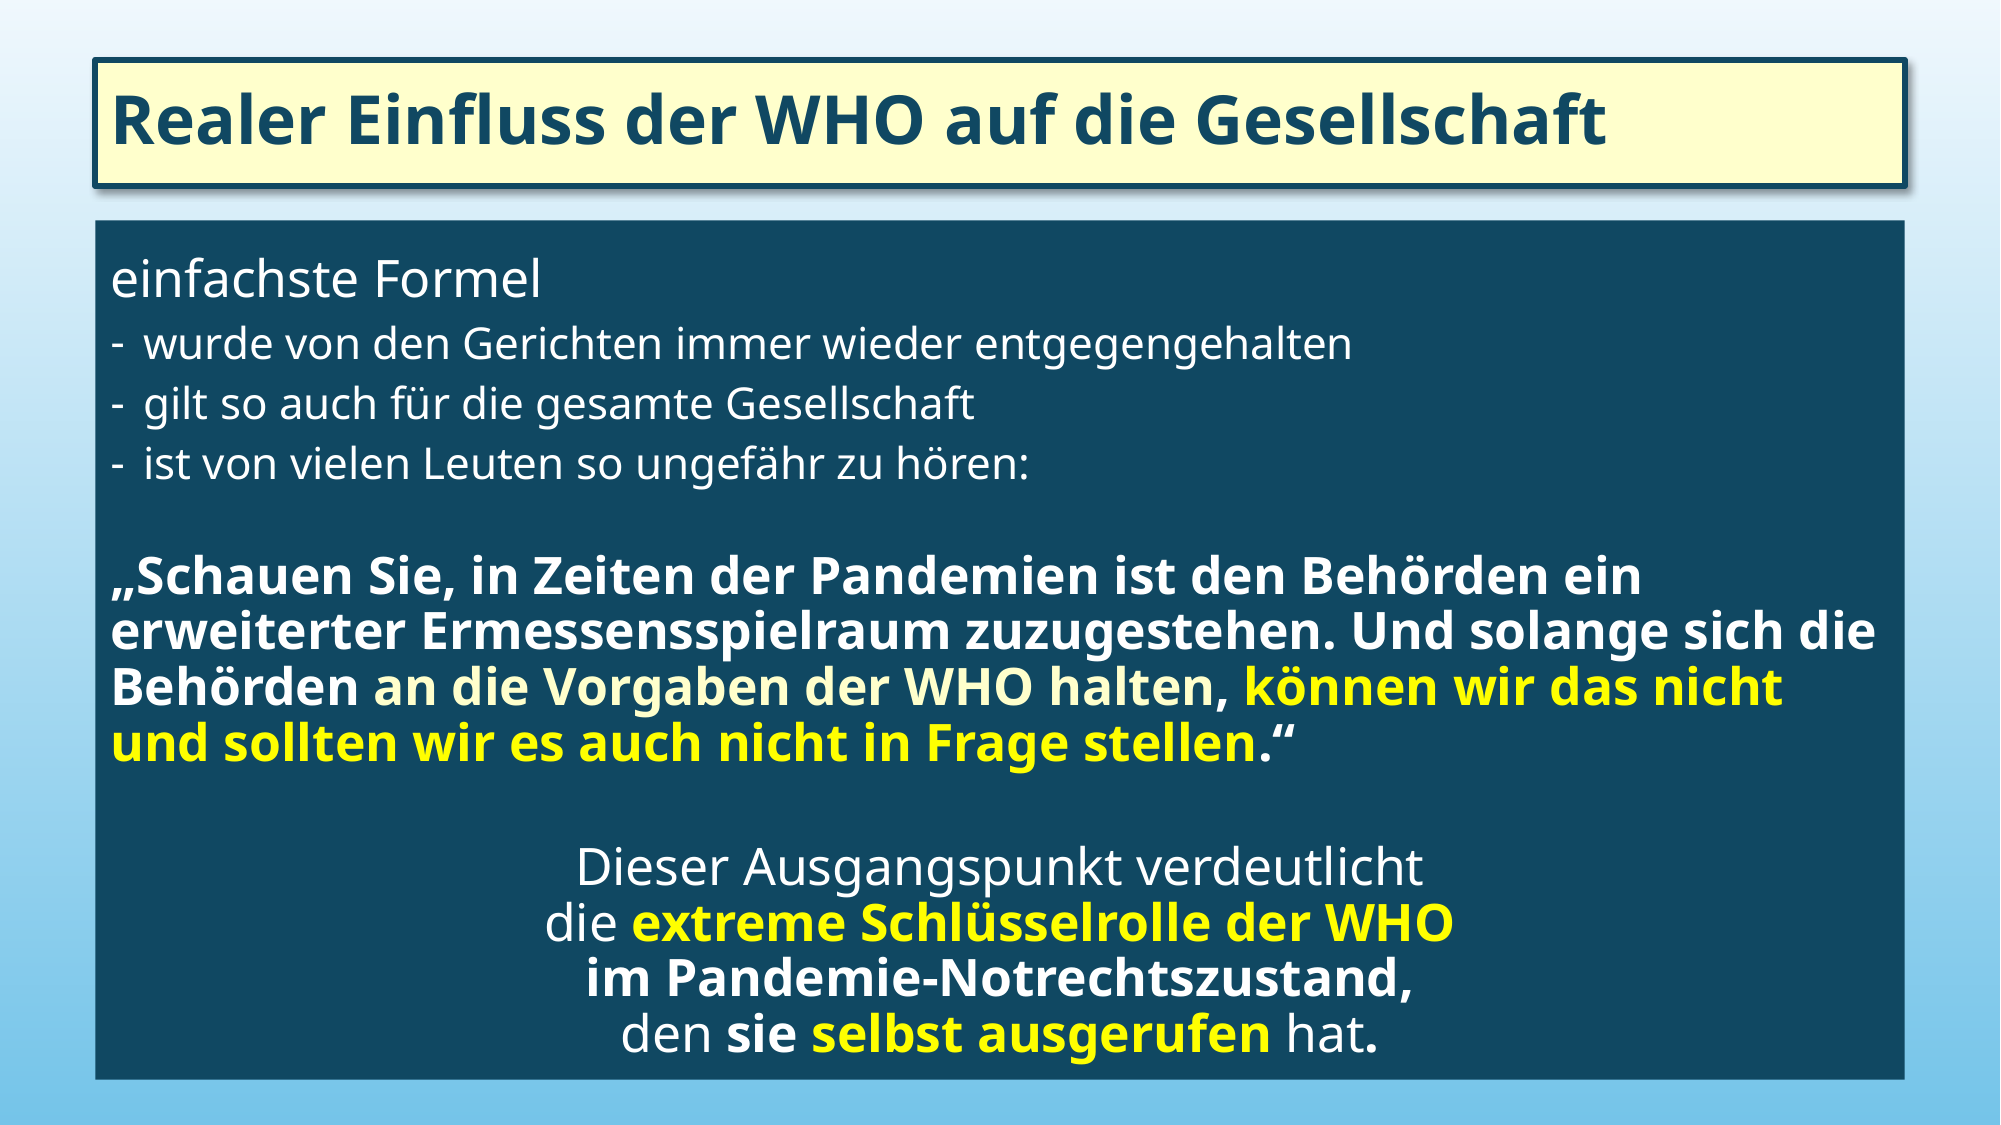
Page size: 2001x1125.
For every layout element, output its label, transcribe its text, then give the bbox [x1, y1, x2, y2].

title Realer Einfluss der WHO auf die Gesellschaft [95, 59, 1905, 186]
list einfachste Formel wurde von den Gerichten immer wieder entgegengehalten gilt so auch für die gesamte Gesellschaft ist von vielen Leuten so ungefähr zu hören: „Schauen Sie, in Zeiten der Pandemien ist den Behörden ein erweiterter Ermessensspielraum zuzugestehen. Und solange sich die Behörden an die Vorgaben der WHO halten, können wir das nicht und sollten wir es auch nicht in Frage stellen.“ Dieser Ausgangspunkt verdeutlicht die extreme Schlüsselrolle der WHO im Pandemie-Notrechtszustand, den sie selbst ausgerufen hat. [95, 220, 1905, 1080]
